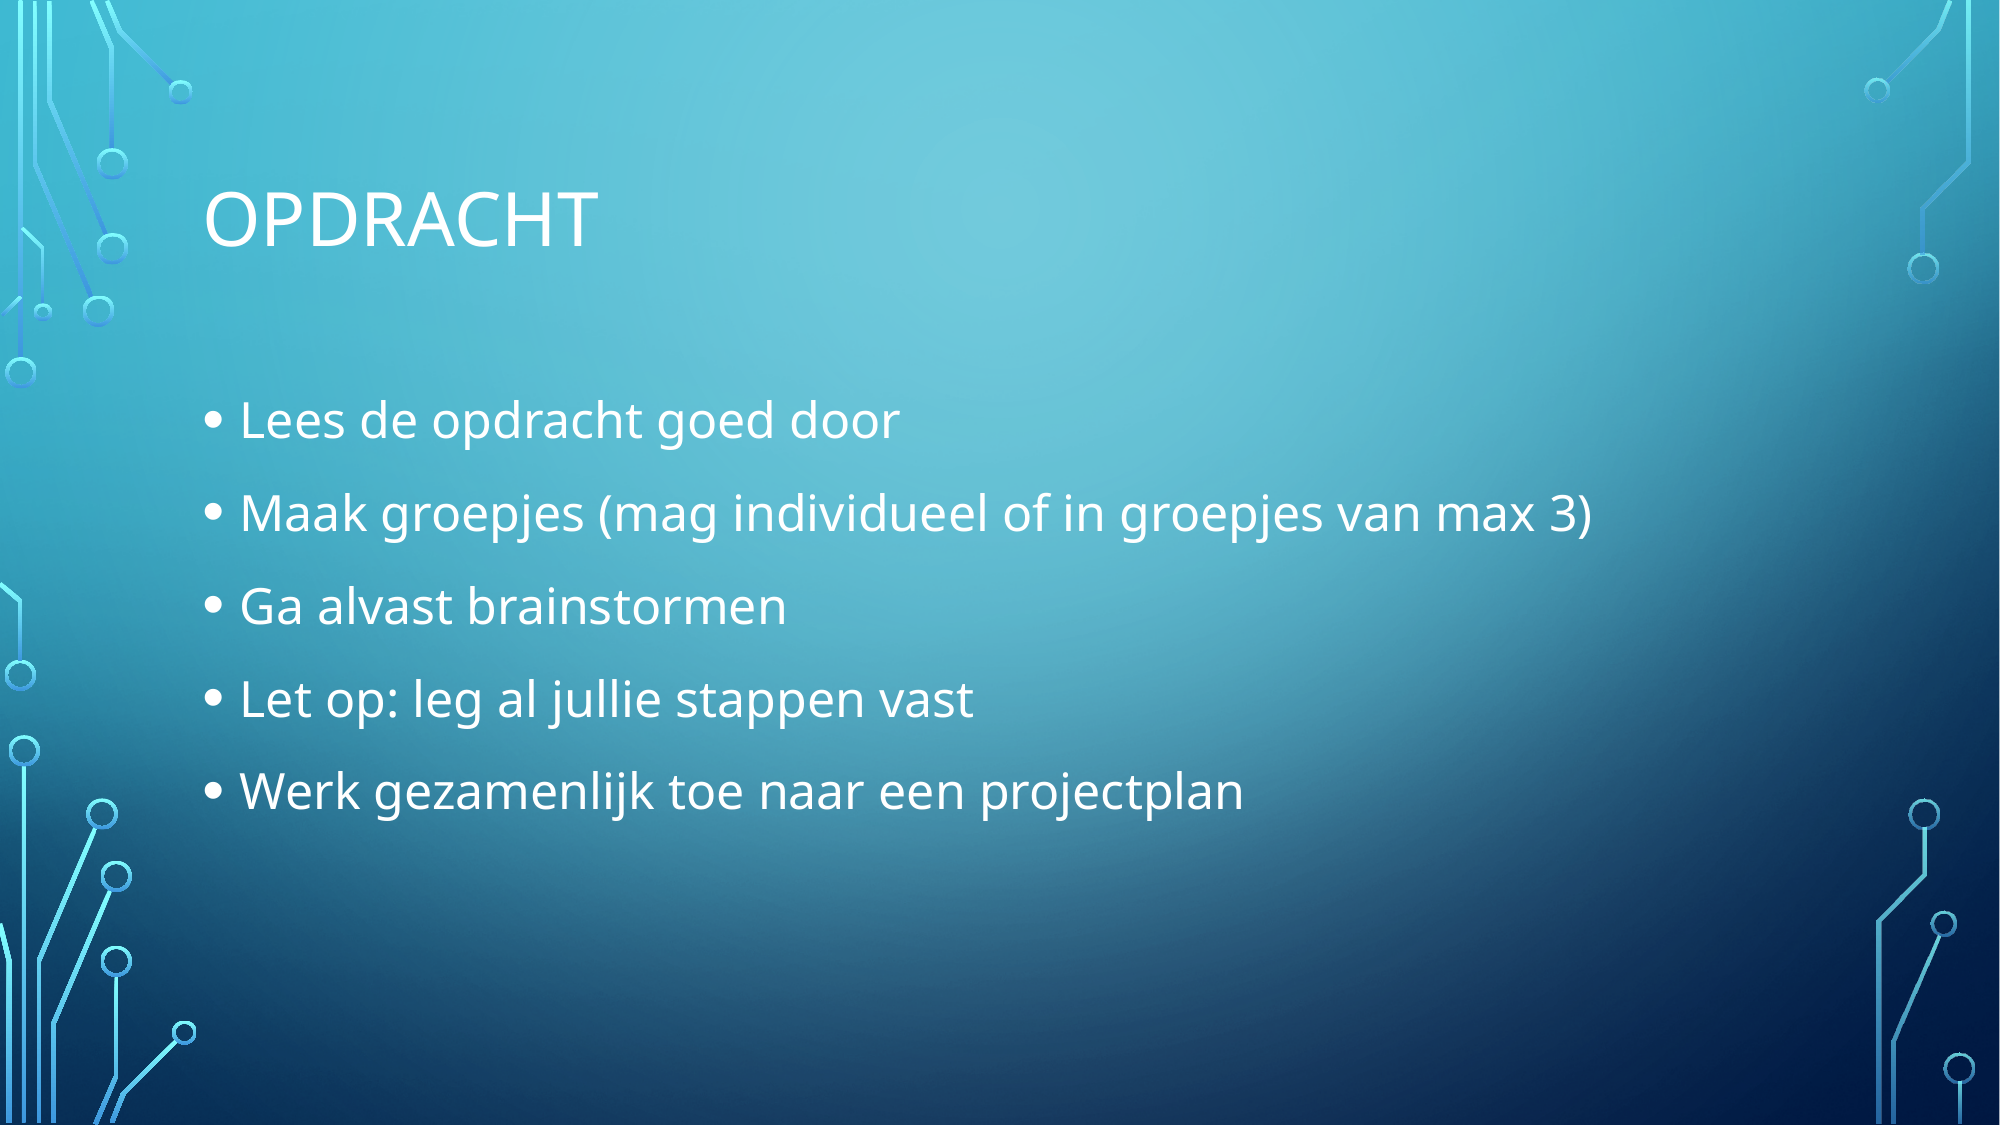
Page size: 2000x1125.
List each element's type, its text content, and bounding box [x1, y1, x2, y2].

list Lees de opdracht goed door Maak groepjes (mag individueel of in groepjes van max 3) Ga alvast brainstormen Let op: leg al jullie stappen vast Werk gezamenlijk toe naar een projectplan [187, 369, 1812, 950]
title Opdracht [187, 101, 1812, 344]
